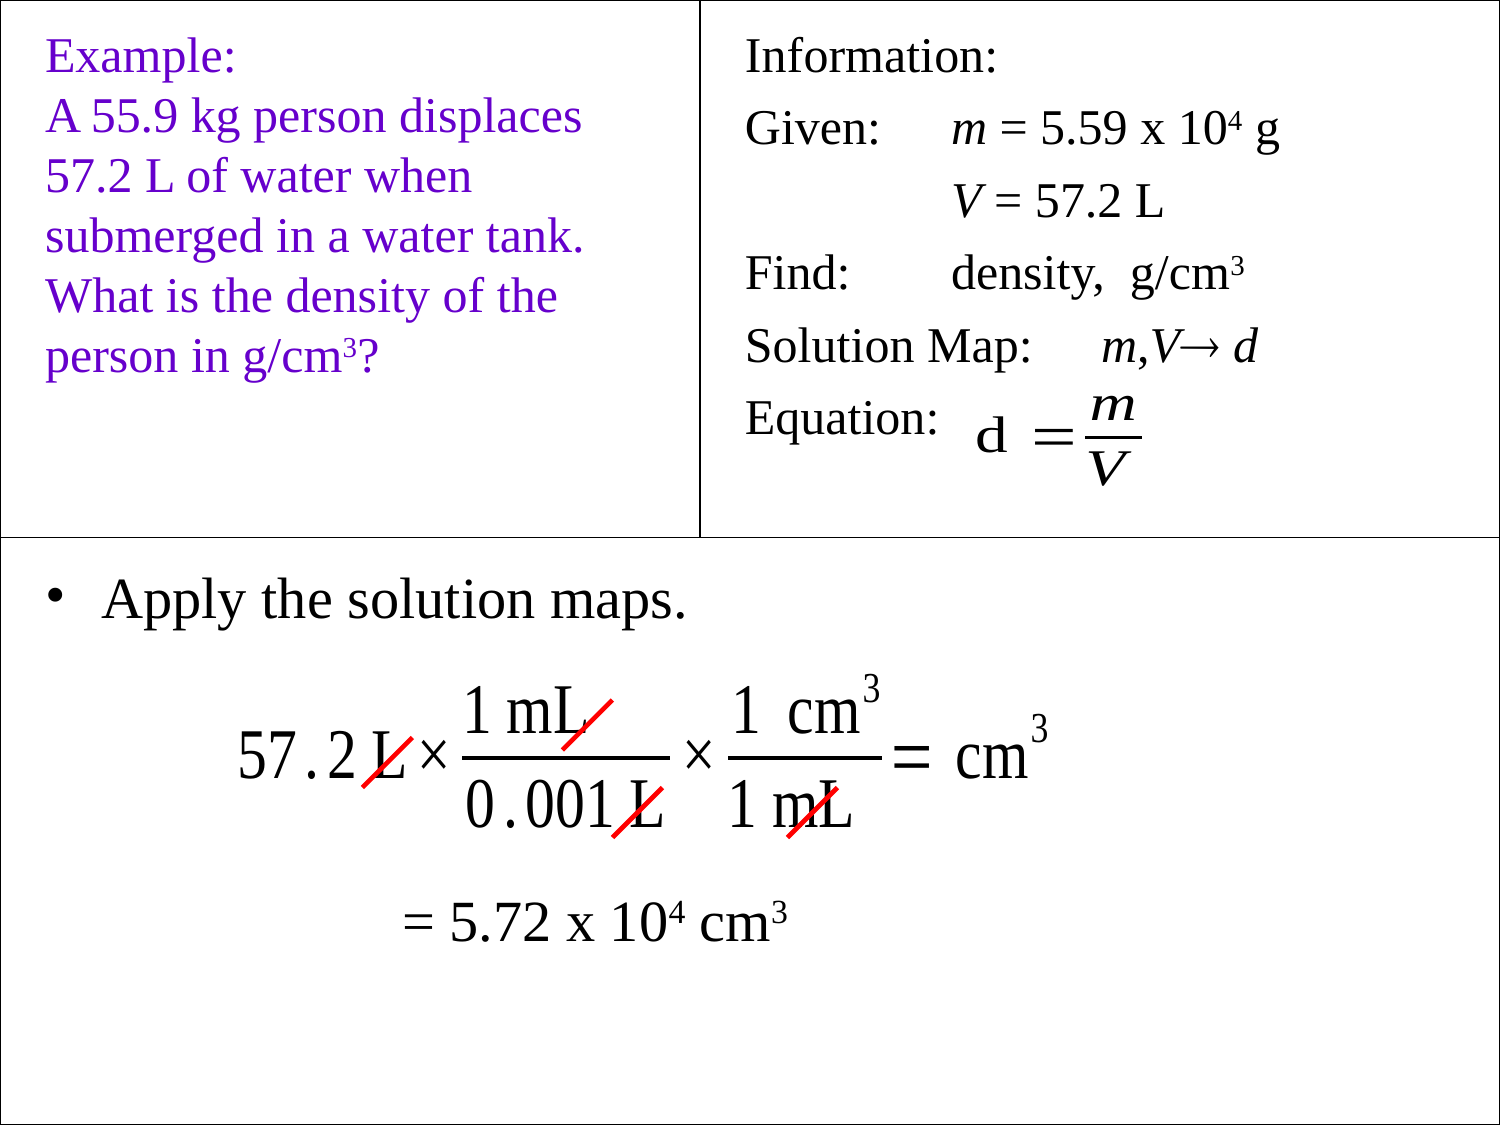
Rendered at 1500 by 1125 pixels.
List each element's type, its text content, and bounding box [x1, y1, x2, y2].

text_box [562, 699, 838, 838]
text_box = 5.72 x 104 cm3 [387, 875, 838, 961]
text_box Information: Given: m = 5.59 x 104 g V = 57.2 L Find: density, g/cm3 Solution Map: m,V d Equation: [699, 0, 1500, 538]
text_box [362, 737, 557, 838]
text_box Apply the solution maps. [0, 537, 1500, 1125]
text_box Example: A 55.9 kg person displaces 57.2 L of water when submerged in a water tank. What is the density of the person in g/cm3? [0, 0, 699, 537]
